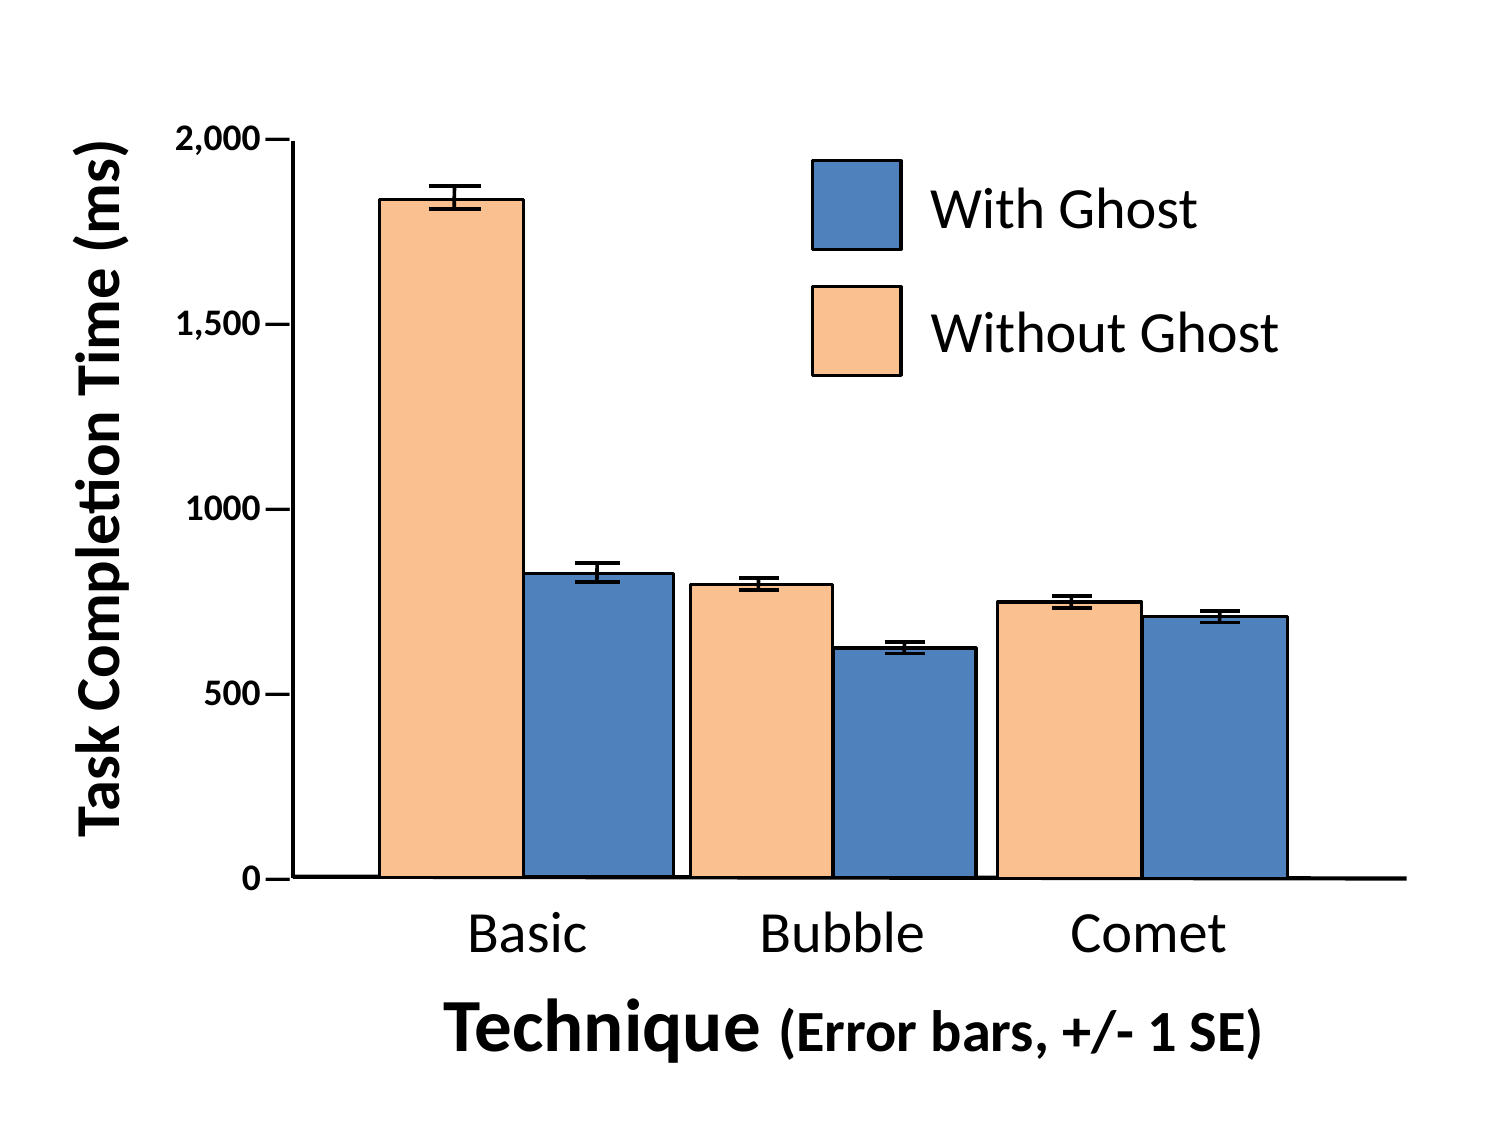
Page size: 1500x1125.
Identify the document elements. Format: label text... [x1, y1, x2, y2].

text_box Technique (Error bars, +/- 1 SE) [429, 972, 1280, 1074]
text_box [832, 641, 977, 878]
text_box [292, 140, 1407, 879]
text_box Task Completion Time (ms) [50, 66, 156, 853]
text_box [689, 577, 834, 879]
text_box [523, 562, 675, 877]
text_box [379, 185, 525, 878]
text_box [997, 595, 1142, 879]
text_box Basic Bubble Comet [412, 886, 1412, 972]
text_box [1141, 610, 1288, 880]
text_box 2,000― 1,500― 1000― 500― 0― [159, 105, 310, 906]
